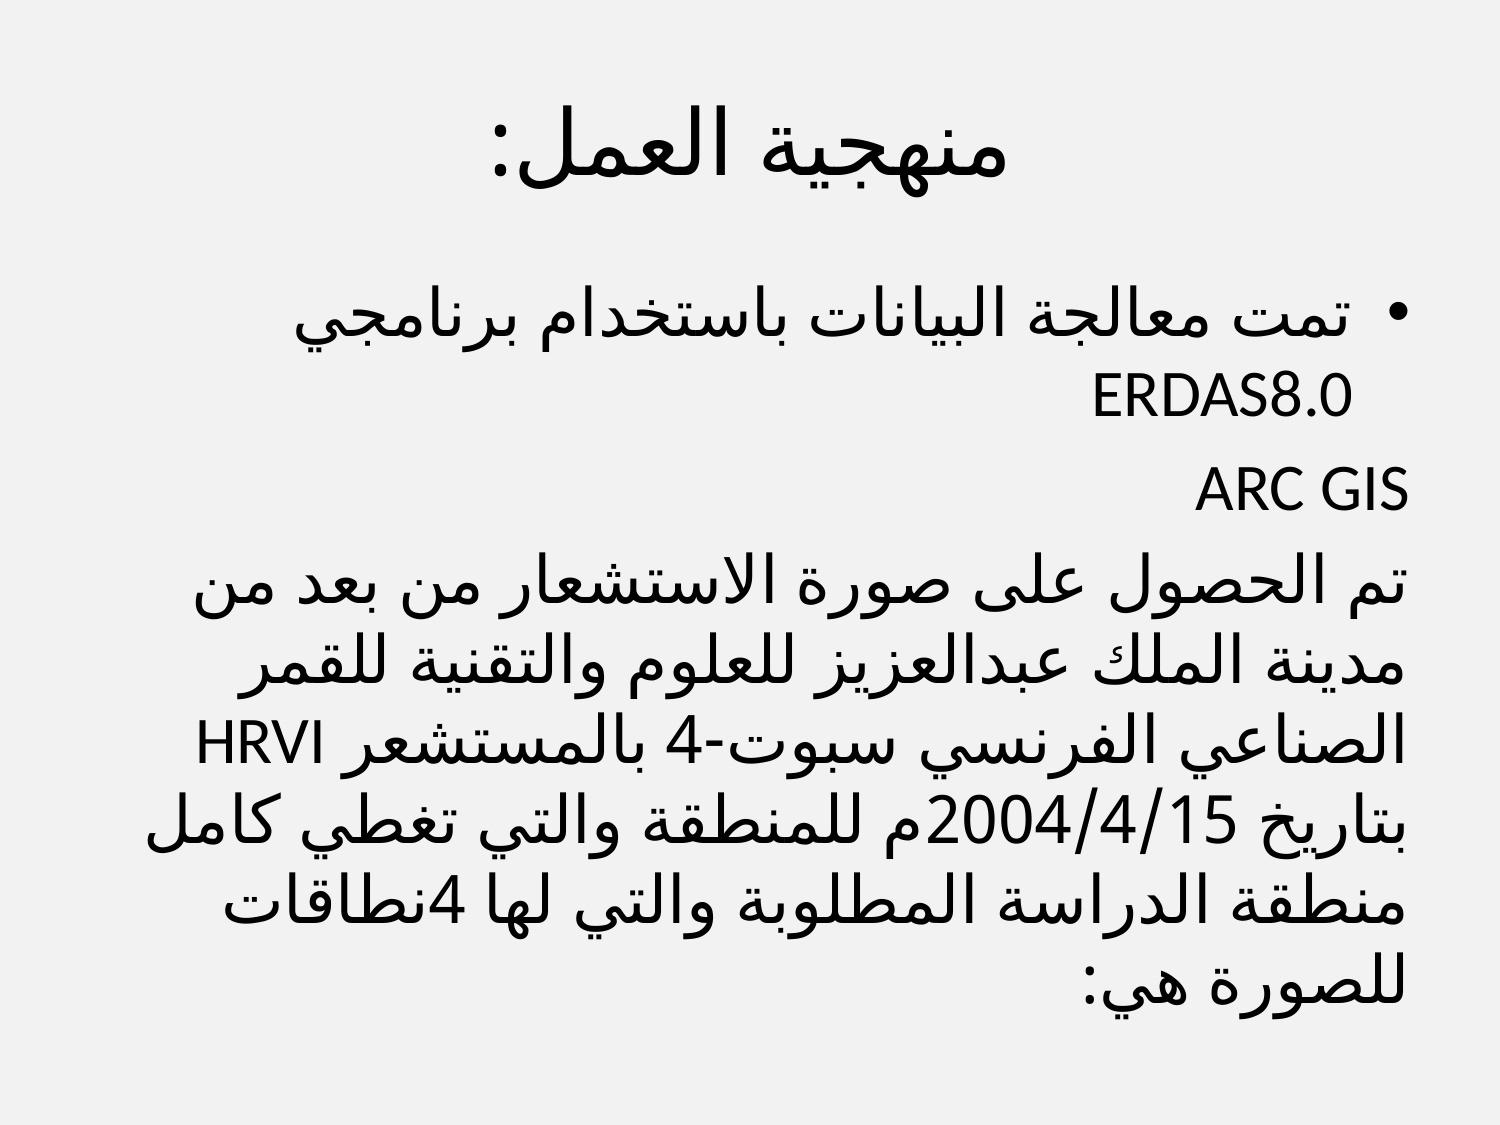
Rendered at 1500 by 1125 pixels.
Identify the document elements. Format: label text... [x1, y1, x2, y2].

list تمت معالجة البيانات باستخدام برنامجي ERDAS8.0 ARC GIS تم الحصول على صورة الاستشعار من بعد من مدينة الملك عبدالعزيز للعلوم والتقنية للقمر الصناعي الفرنسي سبوت-4 بالمستشعر HRVI بتاريخ 2004/4/15م للمنطقة والتي تغطي كامل منطقة الدراسة المطلوبة والتي لها 4نطاقات للصورة هي: [75, 262, 1425, 1005]
title منهجية العمل: [75, 45, 1425, 233]
